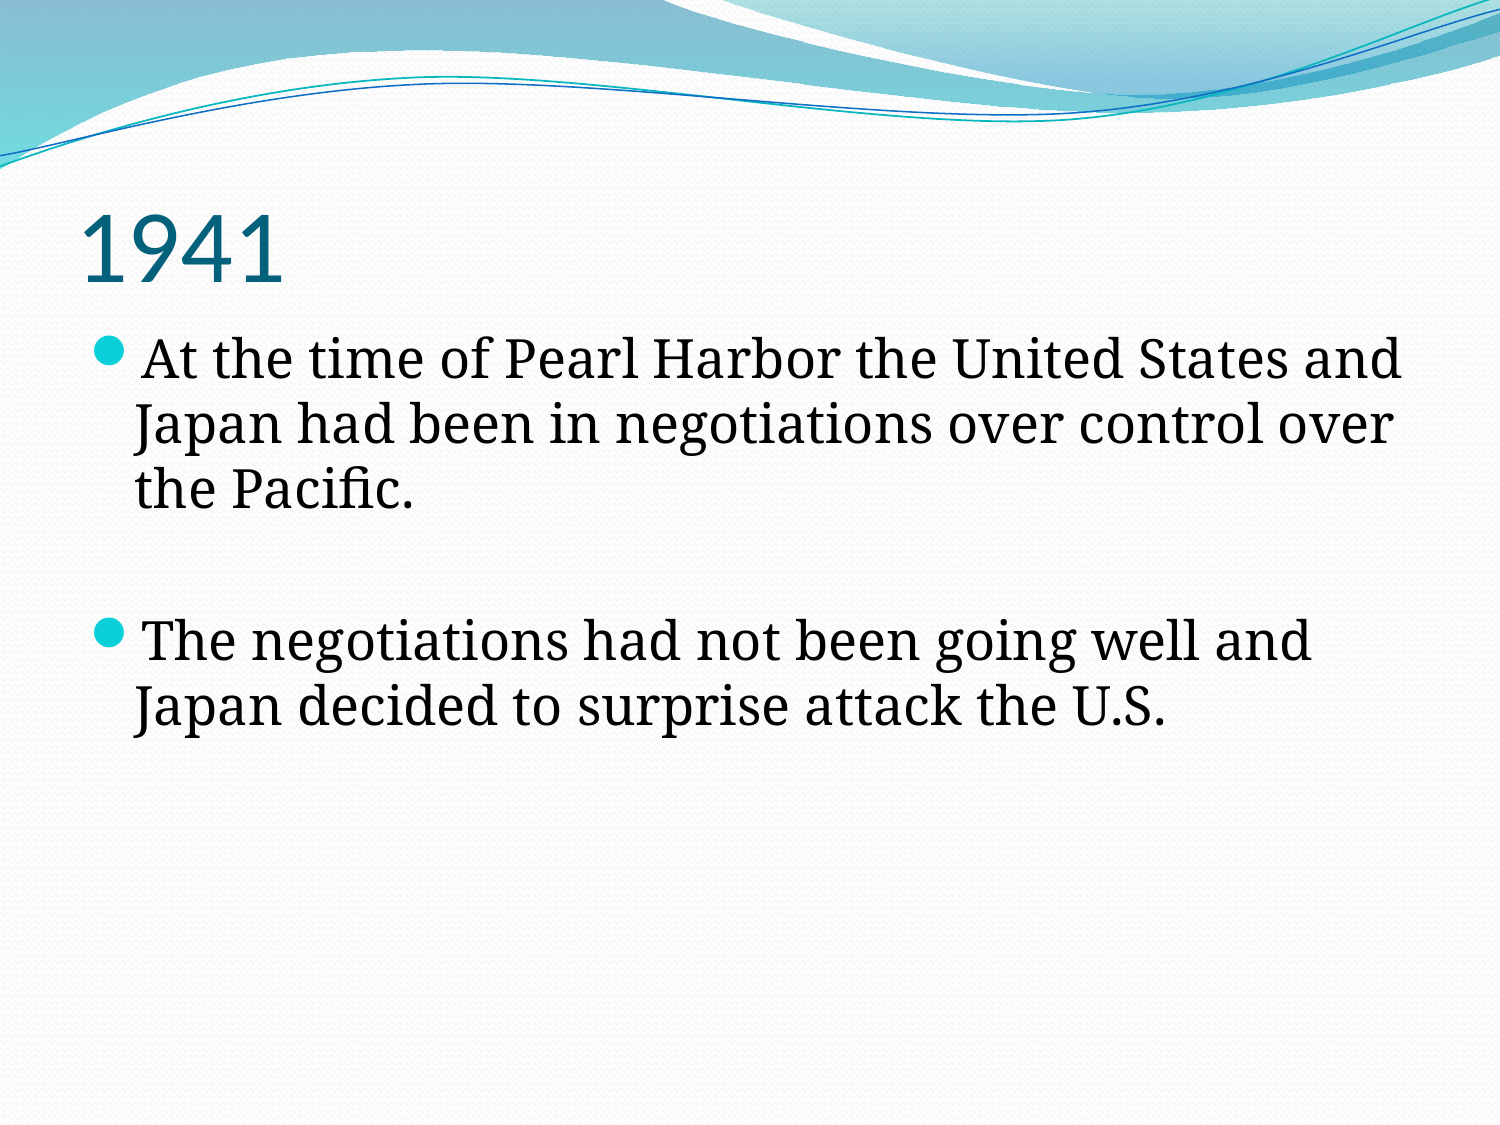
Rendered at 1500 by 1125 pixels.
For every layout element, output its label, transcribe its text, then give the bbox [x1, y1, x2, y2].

list At the time of Pearl Harbor the United States and Japan had been in negotiations over control over the Pacific. The negotiations had not been going well and Japan decided to surprise attack the U.S. [75, 317, 1425, 1038]
title 1941 [75, 115, 1425, 303]
